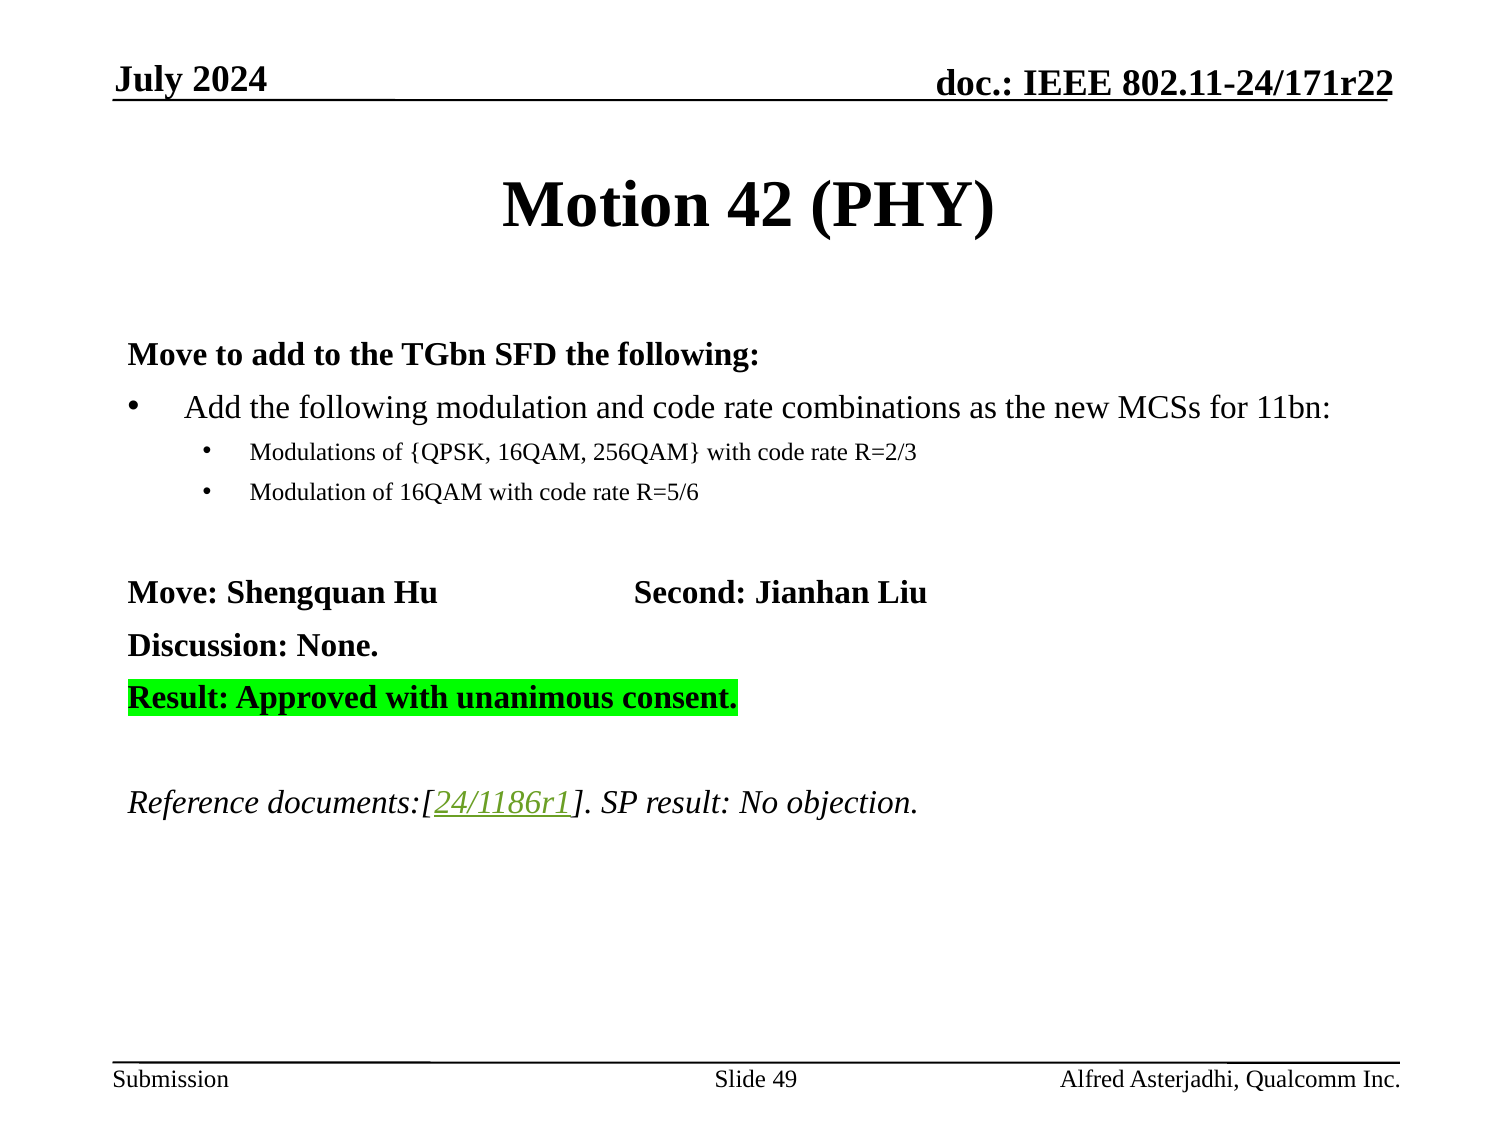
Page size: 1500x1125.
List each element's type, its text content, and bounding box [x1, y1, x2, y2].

slide_number Slide 49 [712, 1061, 800, 1123]
list Move to add to the TGbn SFD the following: Add the following modulation and code rate combinations as the new MCSs for 11bn: Modulations of {QPSK, 16QAM, 256QAM} with code rate R=2/3 Modulation of 16QAM with code rate R=5/6 Move: Shengquan Hu Second: Jianhan Liu Discussion: None. Result: Approved with unanimous consent. Reference documents:[24/1186r1]. SP result: No objection. [112, 324, 1388, 1000]
footer Alfred Asterjadhi, Qualcomm Inc. [878, 1061, 1402, 1093]
title Motion 42 (PHY) [112, 112, 1388, 288]
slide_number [114, 54, 423, 100]
